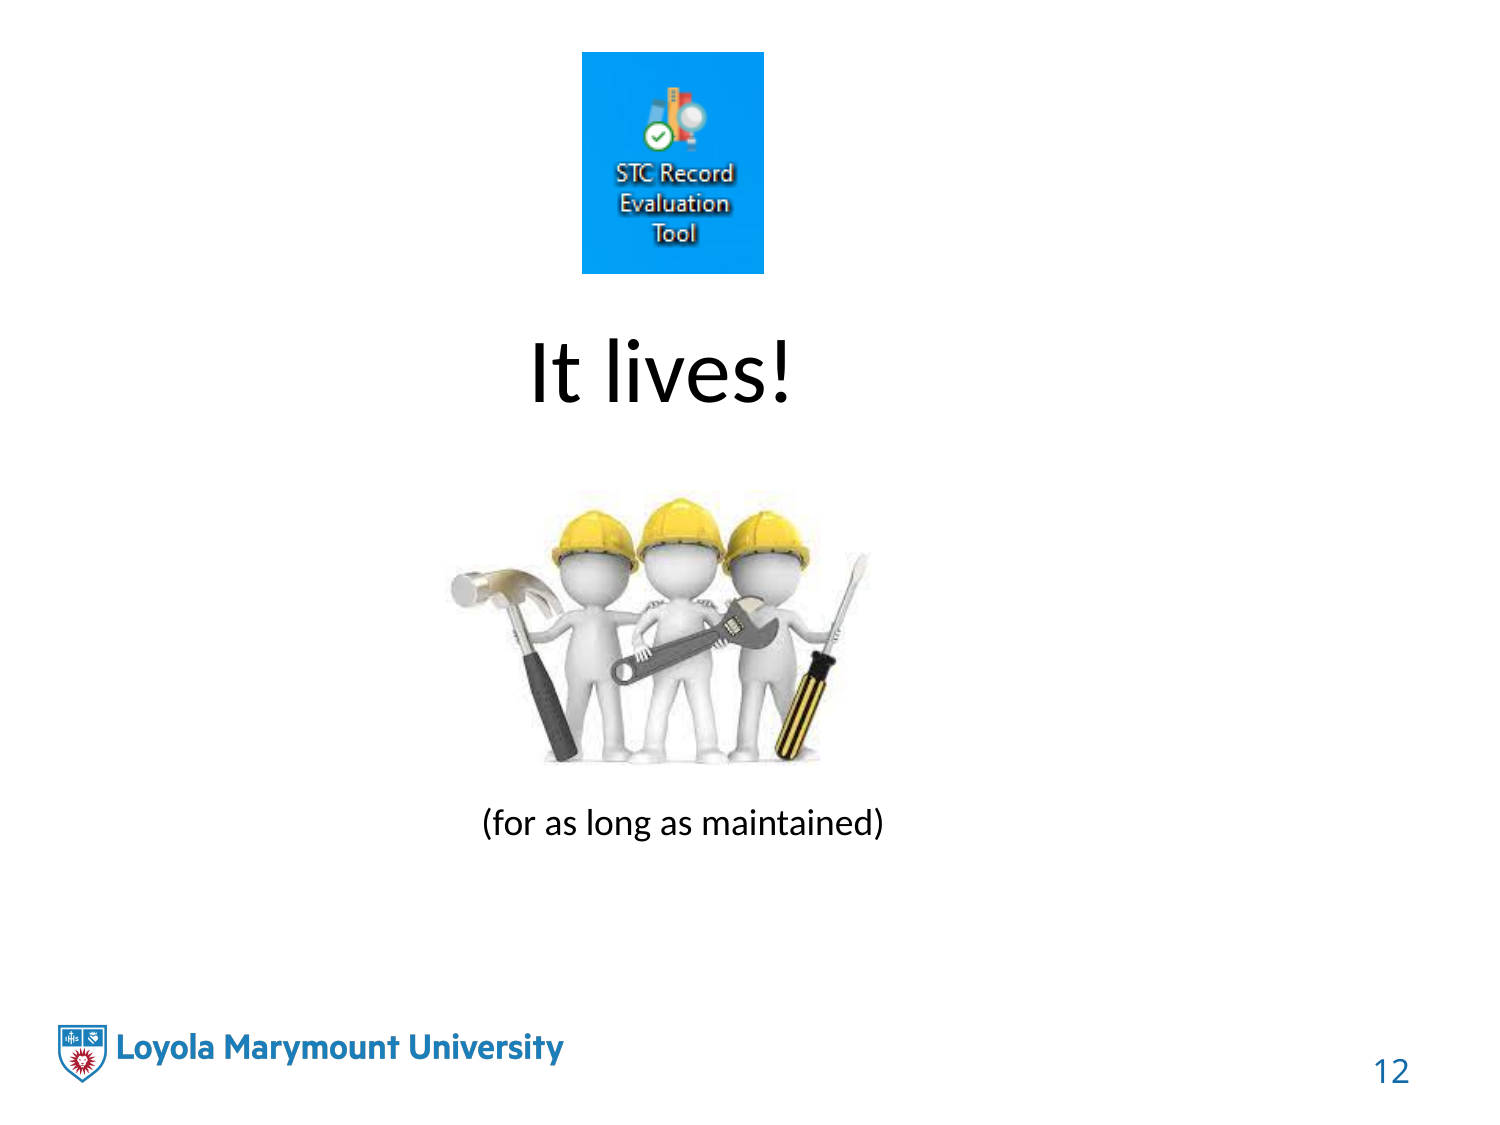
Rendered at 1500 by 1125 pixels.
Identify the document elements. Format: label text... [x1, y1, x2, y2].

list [582, 52, 764, 274]
slide_number 12 [1074, 1042, 1425, 1103]
picture [444, 489, 877, 775]
text_box (for as long as maintained) [466, 790, 1061, 851]
title It lives! [26, 223, 1321, 508]
